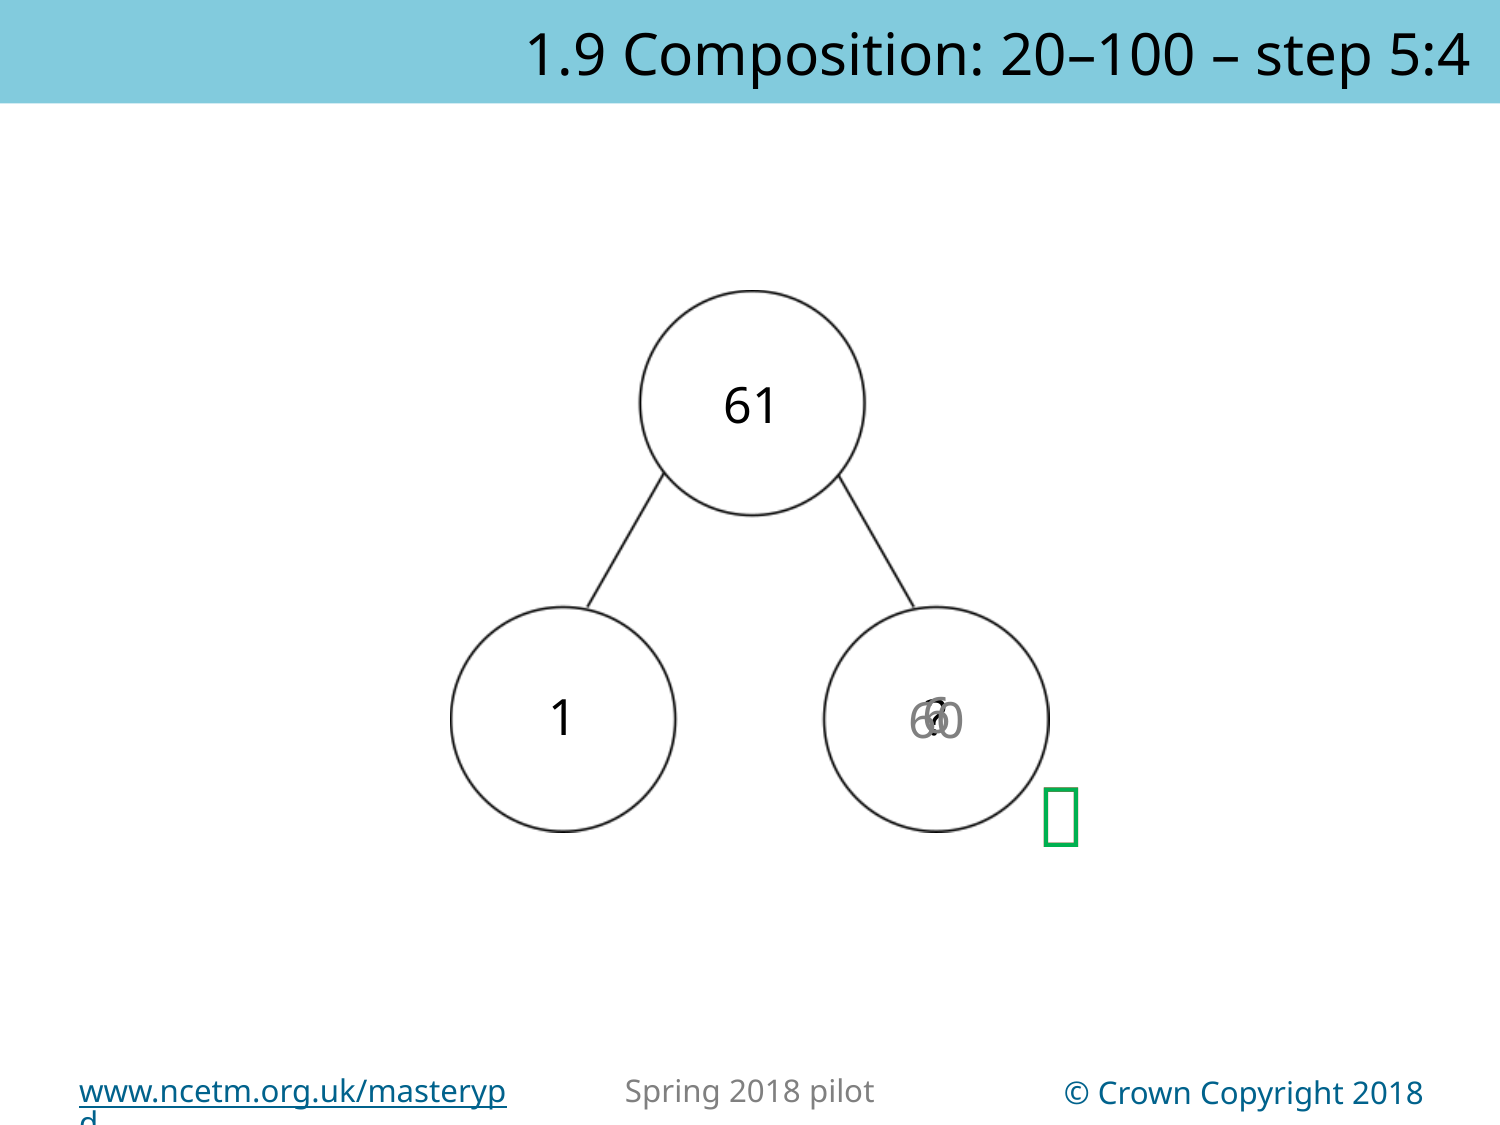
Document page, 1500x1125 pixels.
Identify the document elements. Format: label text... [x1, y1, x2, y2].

list 1.9 Composition: 20–100 – step 5:4 [0, 0, 1500, 104]
picture [449, 289, 1050, 833]
text_box  [1021, 756, 1102, 872]
